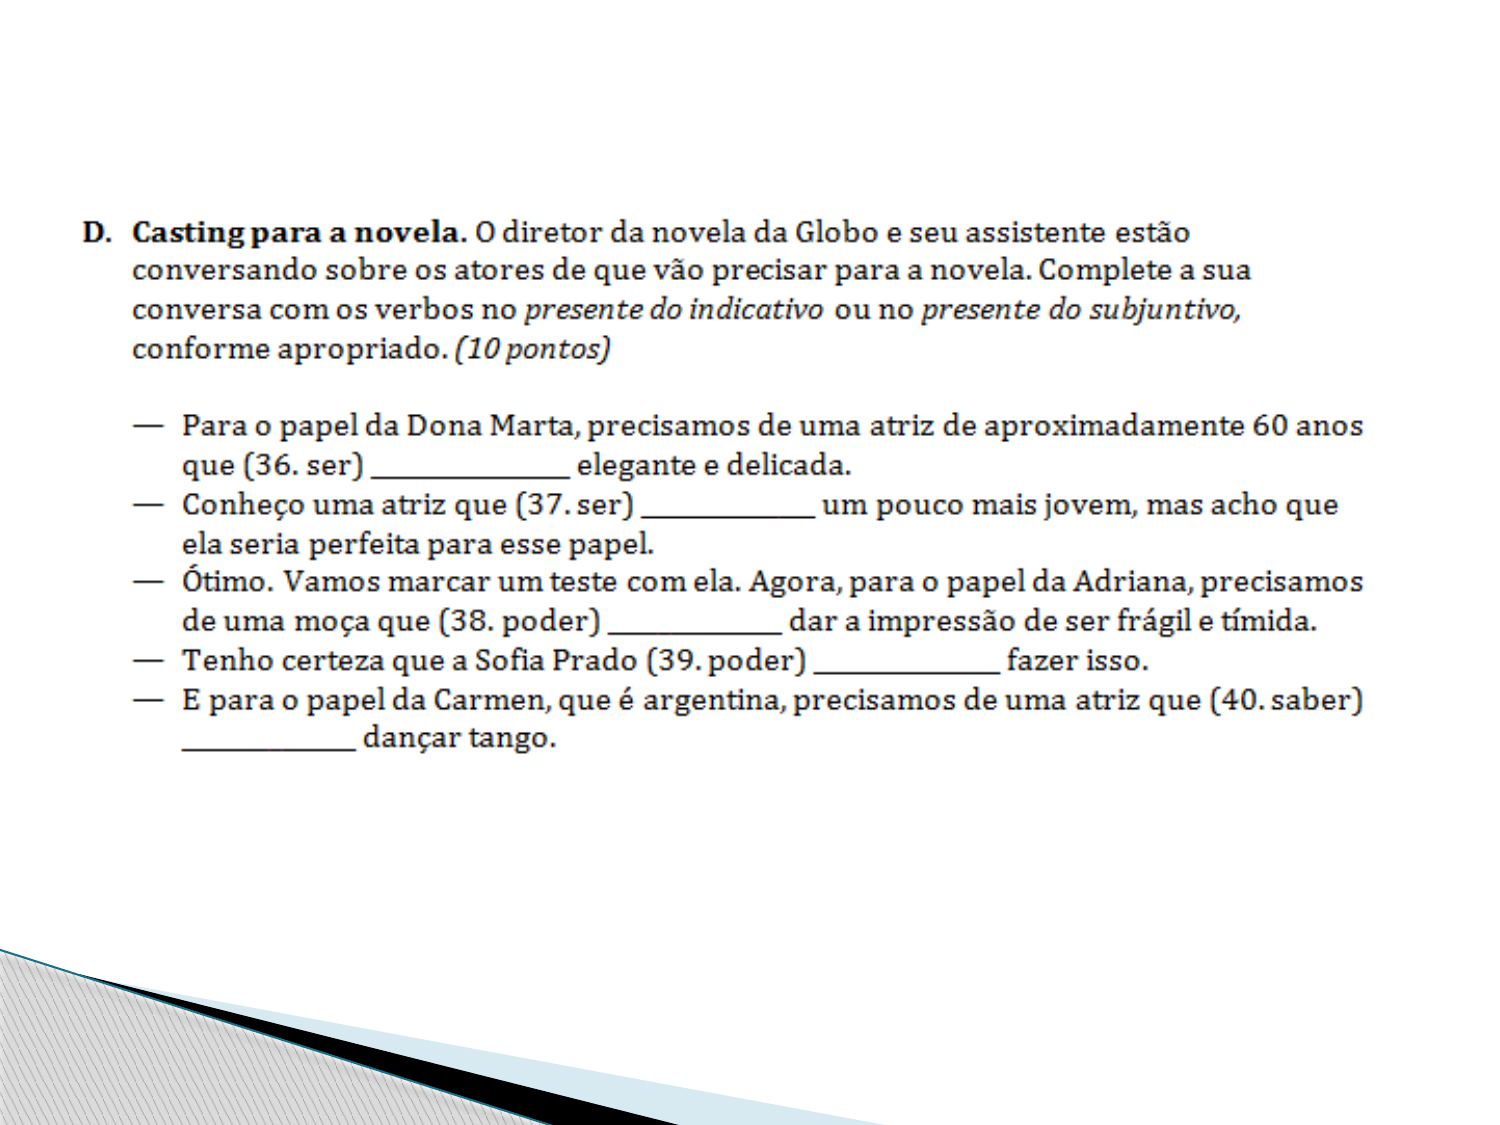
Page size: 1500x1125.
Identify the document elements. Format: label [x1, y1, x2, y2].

picture [49, 187, 1450, 813]
